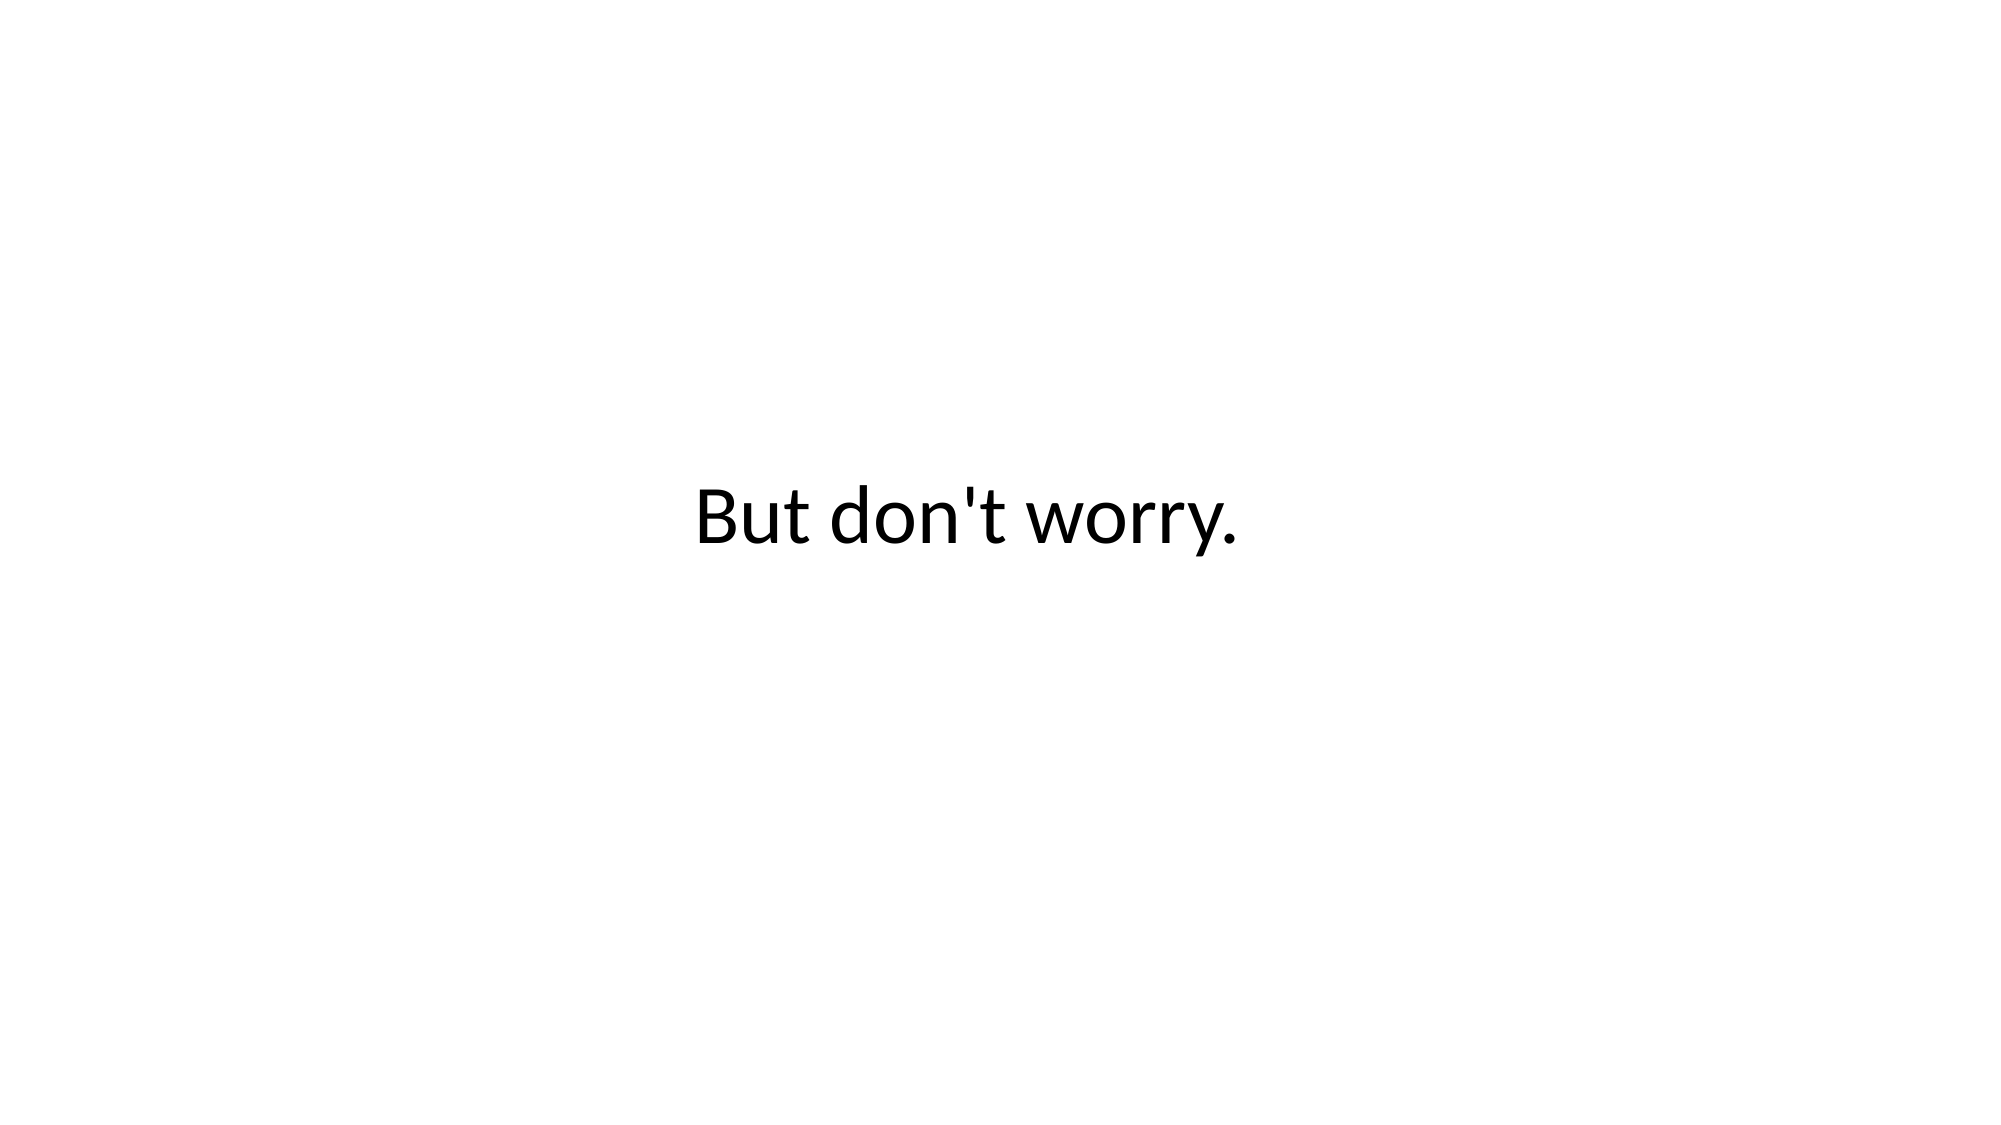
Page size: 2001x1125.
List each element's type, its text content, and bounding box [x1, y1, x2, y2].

text_box But don't worry. [261, 352, 1674, 568]
